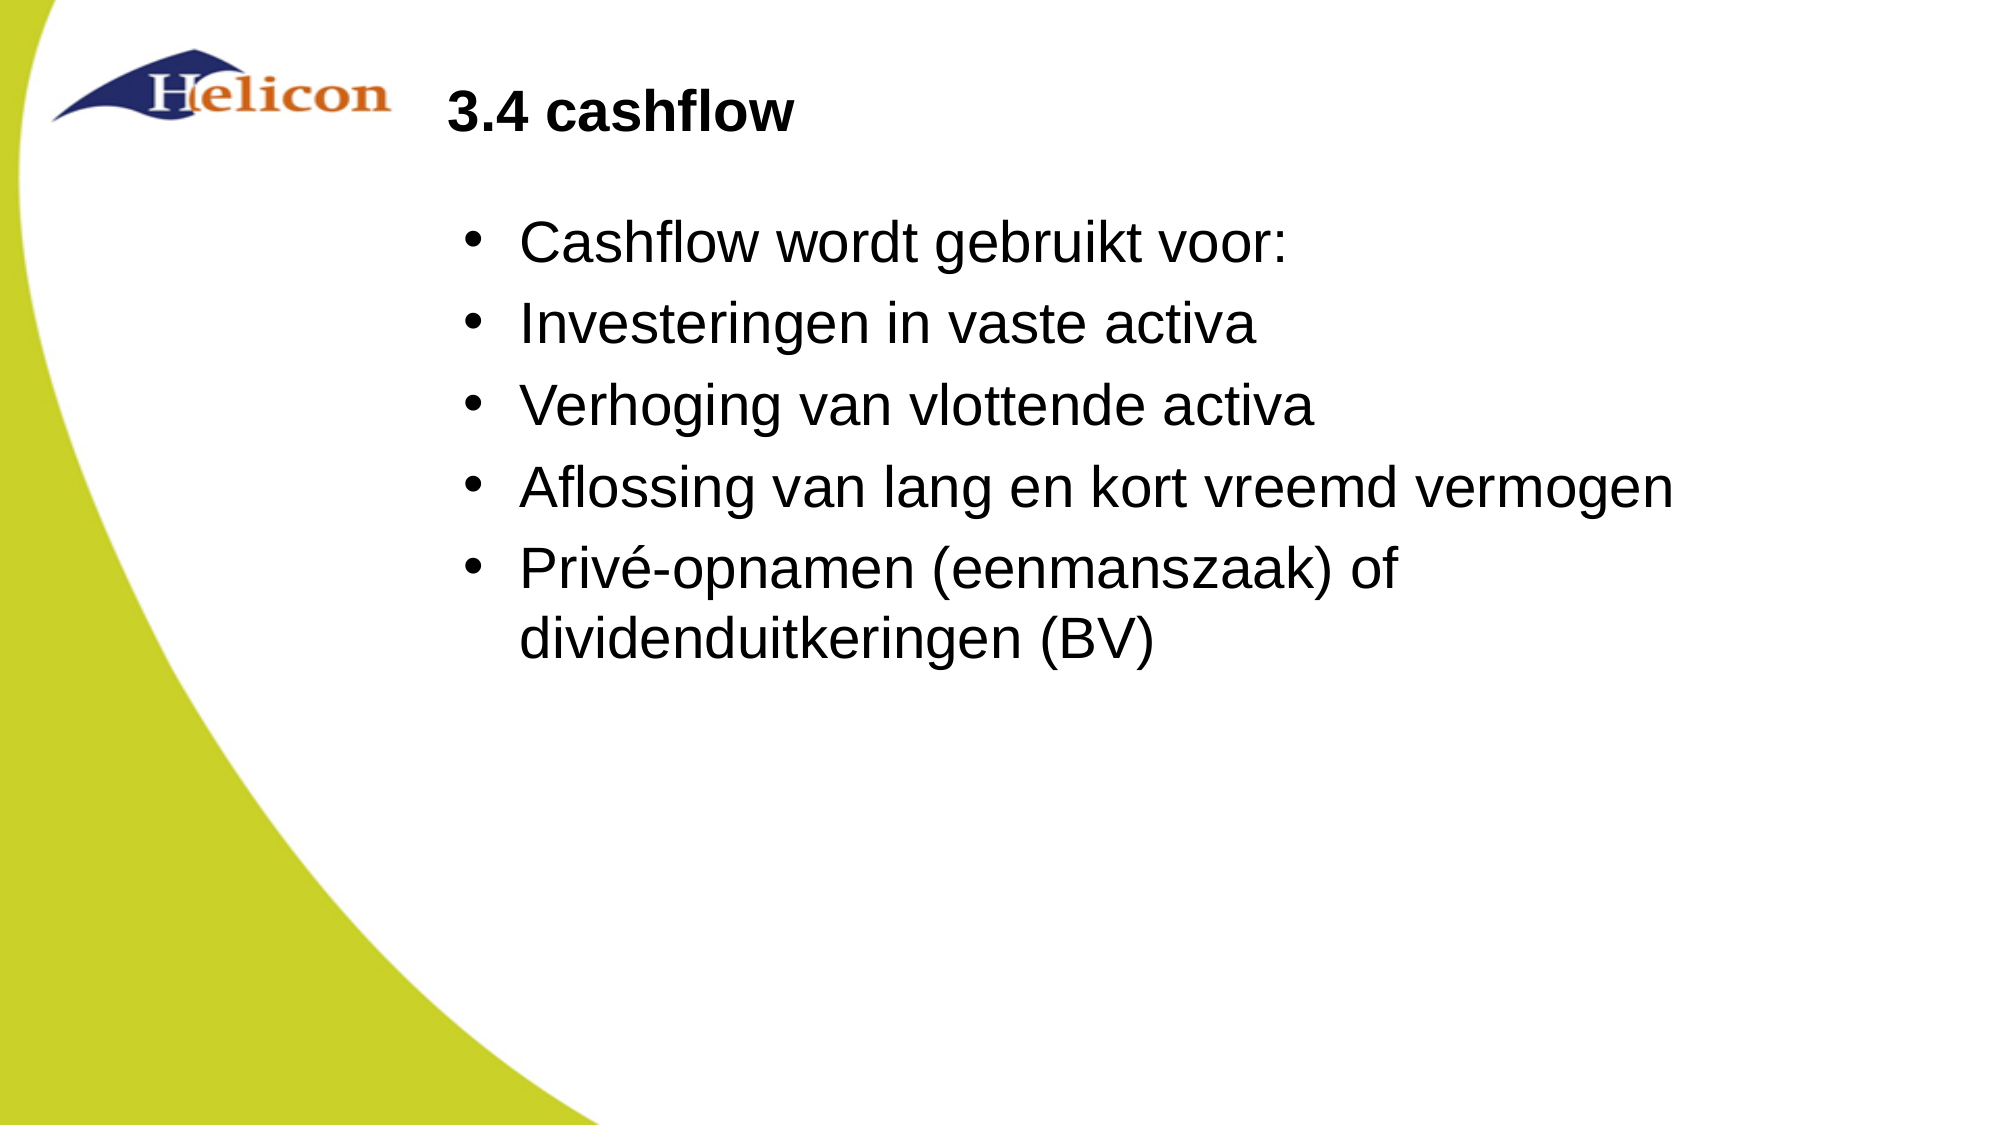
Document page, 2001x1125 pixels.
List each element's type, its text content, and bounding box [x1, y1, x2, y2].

picture [0, 0, 2000, 1125]
list Cashflow wordt gebruikt voor: Investeringen in vaste activa Verhoging van vlottende activa Aflossing van lang en kort vreemd vermogen Privé-opnamen (eenmanszaak) of dividenduitkeringen (BV) [448, 196, 1900, 1005]
title 3.4 cashflow [432, 54, 1887, 161]
